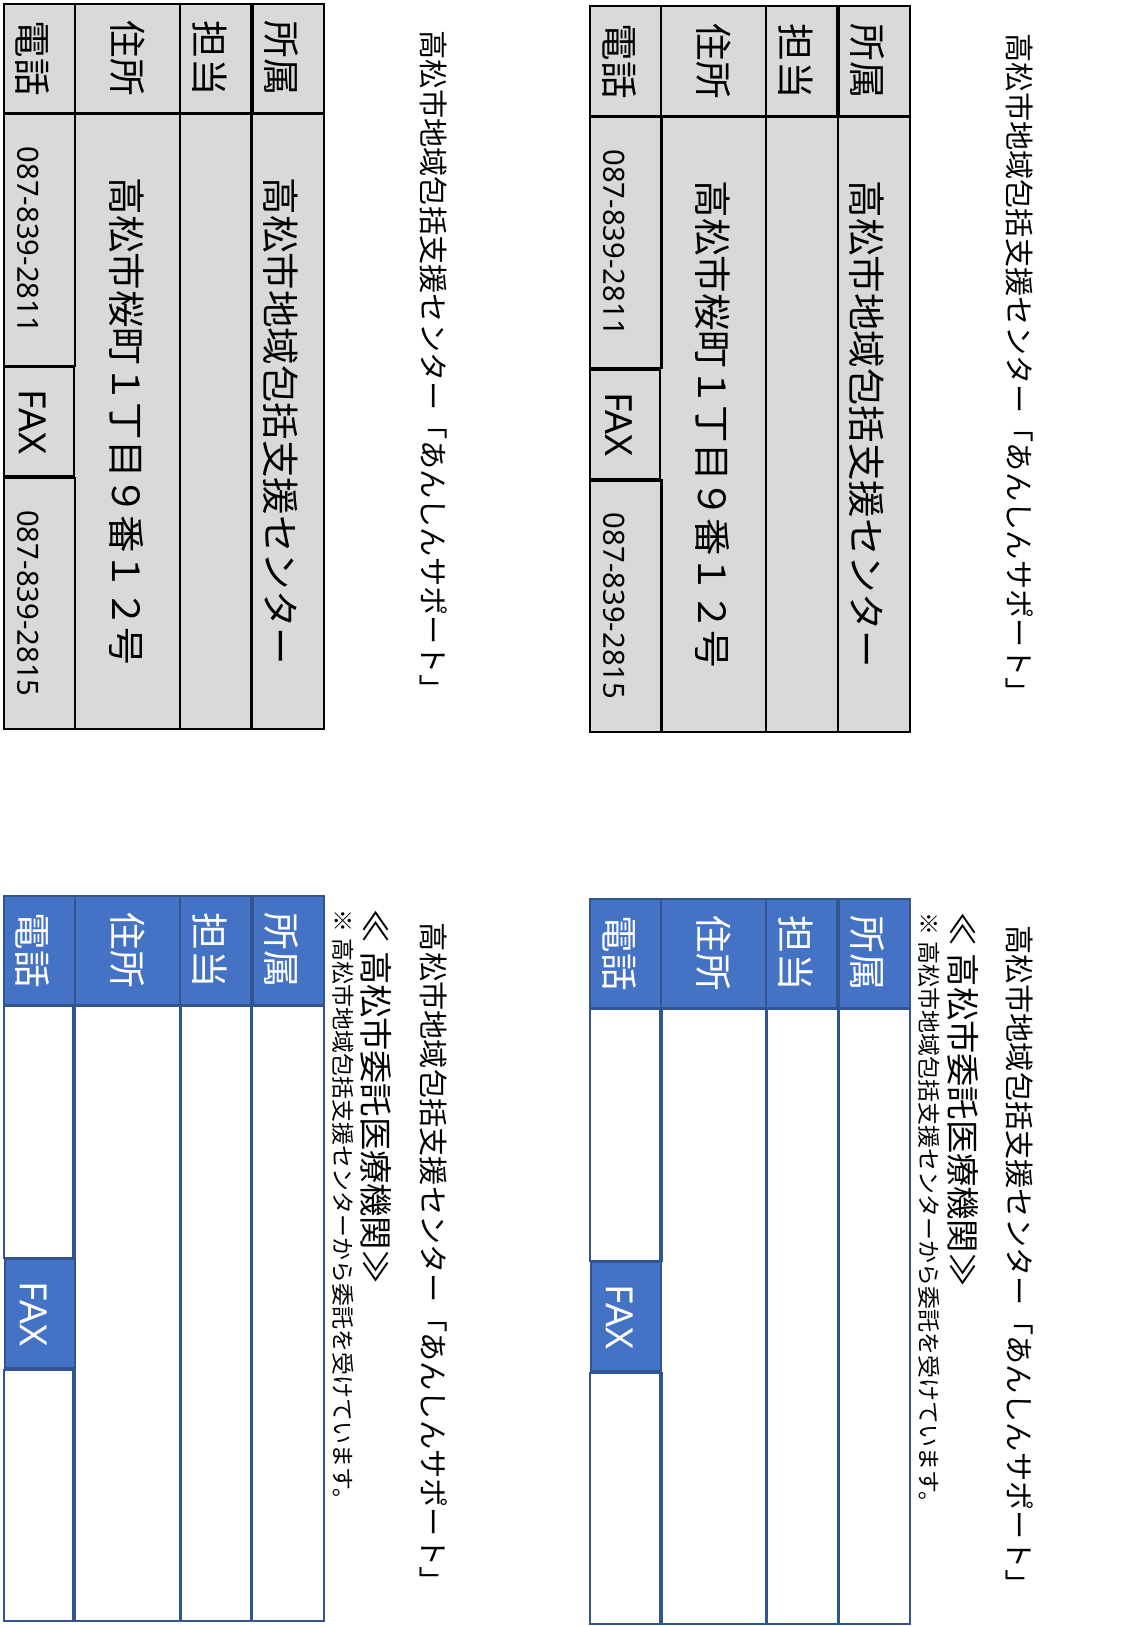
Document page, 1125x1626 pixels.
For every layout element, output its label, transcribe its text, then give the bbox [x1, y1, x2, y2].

text_box [837, 1008, 908, 1625]
text_box 087-839-2815 [589, 479, 663, 733]
text_box 担当 [765, 898, 838, 1008]
text_box [589, 1372, 663, 1625]
text_box FAX [590, 1261, 662, 1372]
text_box 電話 [589, 5, 660, 116]
text_box 住所 [74, 3, 179, 113]
text_box [662, 1008, 765, 1625]
text_box [765, 116, 837, 733]
text_box 高松市地域包括支援センター [837, 116, 911, 733]
text_box 住所 [660, 898, 765, 1008]
text_box 高松市地域包括支援センター [250, 113, 325, 730]
text_box [250, 1005, 322, 1622]
text_box 高松市地域包括支援センター「あんしんサポート」 [435, 895, 493, 1623]
text_box [589, 1008, 663, 1262]
text_box [3, 1005, 76, 1259]
text_box 所属 [251, 895, 322, 1005]
text_box 087-839-2811 [3, 113, 76, 367]
text_box [179, 113, 250, 730]
text_box 087-839-2811 [589, 116, 663, 369]
text_box 高松市桜町１丁目９番１２号 [75, 113, 179, 730]
text_box [3, 1369, 76, 1622]
text_box 担当 [179, 3, 251, 113]
text_box [76, 1005, 179, 1622]
text_box 087-839-2815 [3, 477, 76, 730]
text_box 所属 [838, 898, 908, 1008]
text_box ≪高松市委託医療機関≫ ※高松市地域包括支援センターから委託を受けています。 [322, 894, 435, 1623]
text_box 住所 [74, 895, 179, 1005]
text_box FAX [589, 369, 661, 479]
text_box 担当 [765, 5, 838, 116]
text_box 電話 [3, 895, 74, 1005]
text_box 高松市地域包括支援センター「あんしんサポート」 [408, 3, 493, 731]
text_box ≪高松市委託医療機関≫ ※高松市地域包括支援センターから委託を受けています。 [908, 897, 1021, 1625]
text_box 所属 [838, 5, 911, 116]
text_box 高松市地域包括支援センター「あんしんサポート」 [994, 6, 1079, 734]
text_box [765, 1008, 837, 1625]
text_box 高松市地域包括支援センター「あんしんサポート」 [1021, 898, 1079, 1625]
text_box FAX [4, 1258, 76, 1369]
text_box 高松市桜町１丁目９番１２号 [661, 116, 765, 733]
text_box FAX [3, 366, 75, 477]
text_box [179, 1005, 250, 1622]
text_box 住所 [660, 5, 765, 116]
text_box 電話 [3, 3, 74, 113]
text_box 担当 [179, 895, 251, 1005]
text_box 電話 [589, 898, 660, 1008]
text_box 所属 [251, 3, 325, 113]
